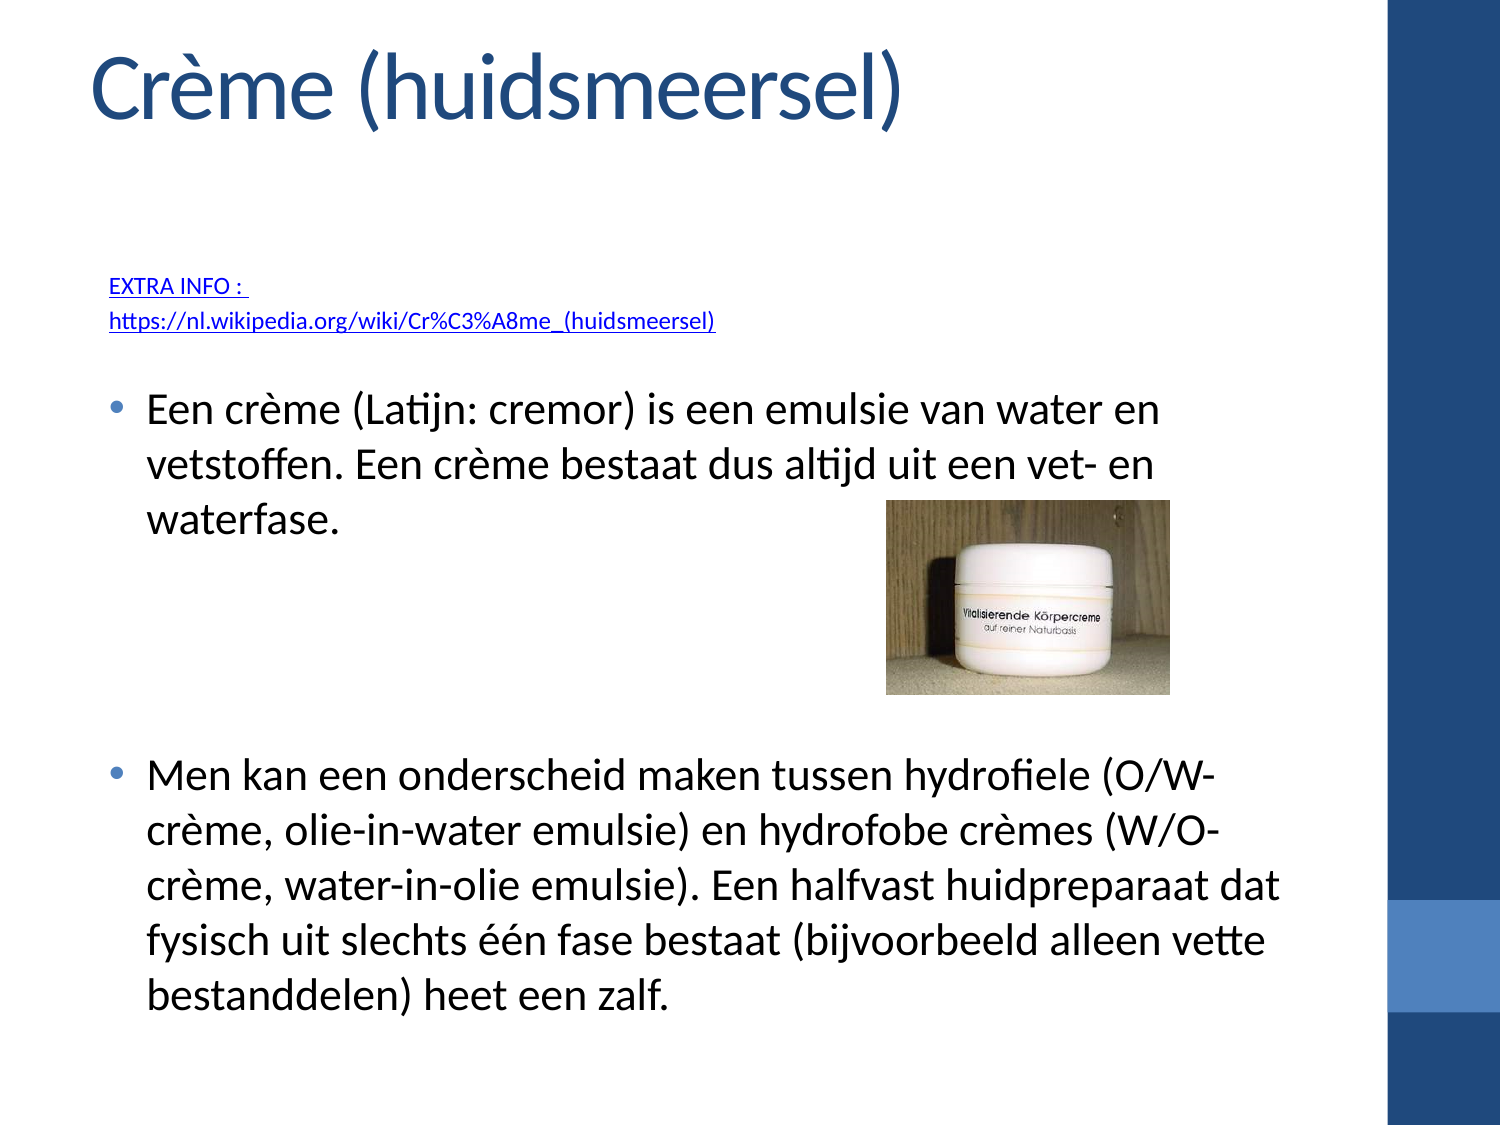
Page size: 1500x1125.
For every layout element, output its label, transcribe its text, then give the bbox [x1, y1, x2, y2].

title Crème (huidsmeersel) [75, 45, 1325, 233]
list EXTRA INFO : https://nl.wikipedia.org/wiki/Cr%C3%A8me_(huidsmeersel) Een crème (Latijn: cremor) is een emulsie van water en vetstoffen. Een crème bestaat dus altijd uit een vet- en waterfase. Men kan een onderscheid maken tussen hydrofiele (O/W-crème, olie-in-water emulsie) en hydrofobe crèmes (W/O-crème, water-in-olie emulsie). Een halfvast huidpreparaat dat fysisch uit slechts één fase bestaat (bijvoorbeeld alleen vette bestanddelen) heet een zalf. [75, 262, 1325, 1050]
picture [886, 500, 1171, 696]
